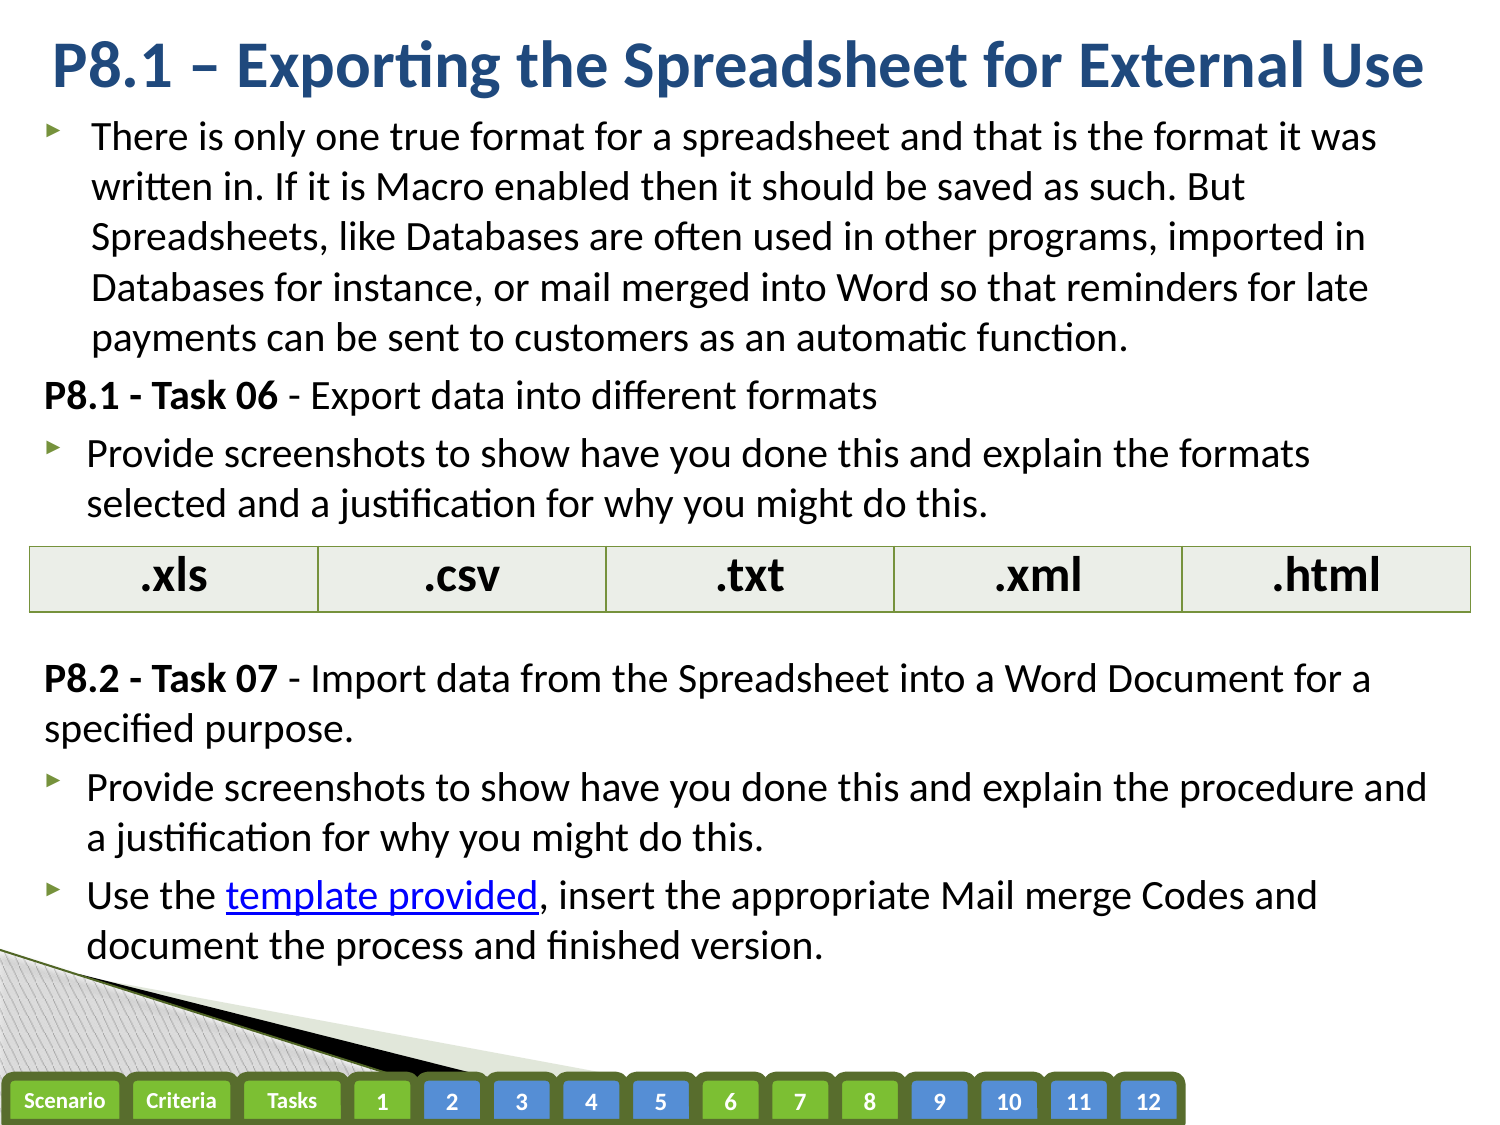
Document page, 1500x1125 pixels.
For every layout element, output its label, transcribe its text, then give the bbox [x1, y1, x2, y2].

table_header .csv [319, 547, 605, 611]
table_header .xml [895, 547, 1181, 611]
list There is only one true format for a spreadsheet and that is the format it was written in. If it is Macro enabled then it should be saved as such. But Spreadsheets, like Databases are often used in other programs, imported in Databases for instance, or mail merged into Word so that reminders for late payments can be sent to customers as an automatic function. P8.1 - Task 06 - Export data into different formats Provide screenshots to show have you done this and explain the formats selected and a justification for why you might do this. P8.2 - Task 07 - Import data from the Spreadsheet into a Word Document for a specified purpose. Provide screenshots to show have you done this and explain the procedure and a justification for why you might do this. Use the template provided, insert the appropriate Mail merge Codes and document the process and finished version. [29, 613, 1471, 1035]
table_header .txt [607, 547, 893, 611]
table_header .html [1183, 547, 1470, 611]
list There is only one true format for a spreadsheet and that is the format it was written in. If it is Macro enabled then it should be saved as such. But Spreadsheets, like Databases are often used in other programs, imported in Databases for instance, or mail merged into Word so that reminders for late payments can be sent to customers as an automatic function. P8.1 - Task 06 - Export data into different formats Provide screenshots to show have you done this and explain the formats selected and a justification for why you might do this. P8.2 - Task 07 - Import data from the Spreadsheet into a Word Document for a specified purpose. Provide screenshots to show have you done this and explain the procedure and a justification for why you might do this. Use the template provided, insert the appropriate Mail merge Codes and document the process and finished version. [29, 101, 1471, 546]
table_header .xls [30, 547, 317, 611]
title P8.1 – Exporting the Spreadsheet for External Use [37, 19, 1471, 102]
